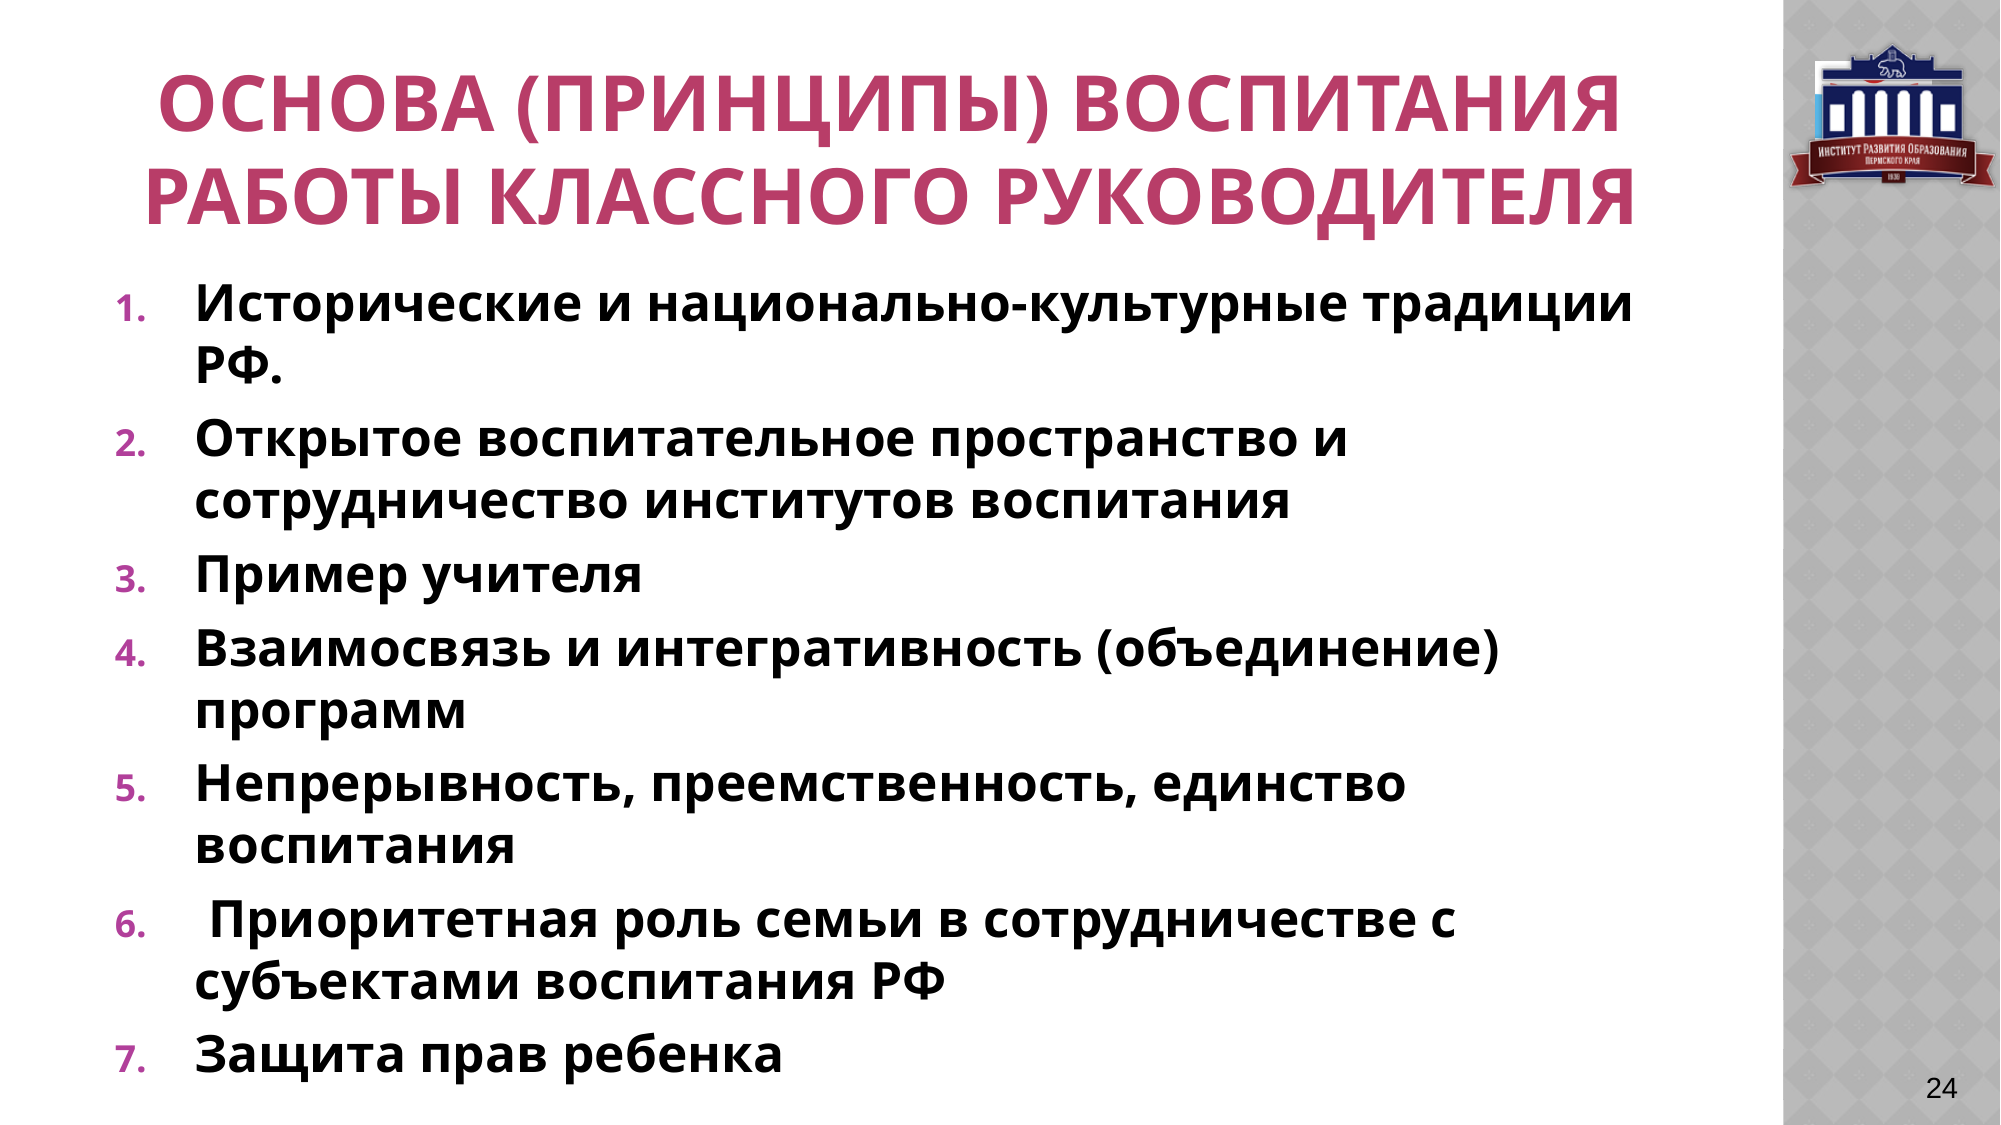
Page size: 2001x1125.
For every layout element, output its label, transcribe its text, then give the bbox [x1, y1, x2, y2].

title Основа (принципы) воспитания работы классного руководителя [99, 52, 1684, 240]
picture [1784, 38, 2000, 194]
list Исторические и национально-культурные традиции РФ. Открытое воспитательное пространство и сотрудничество институтов воспитания Пример учителя Взаимосвязь и интегративность (объединение) программ Непрерывность, преемственность, единство воспитания Приоритетная роль семьи в сотрудничестве с субъектами воспитания РФ Защита прав ребенка [99, 262, 1738, 1094]
